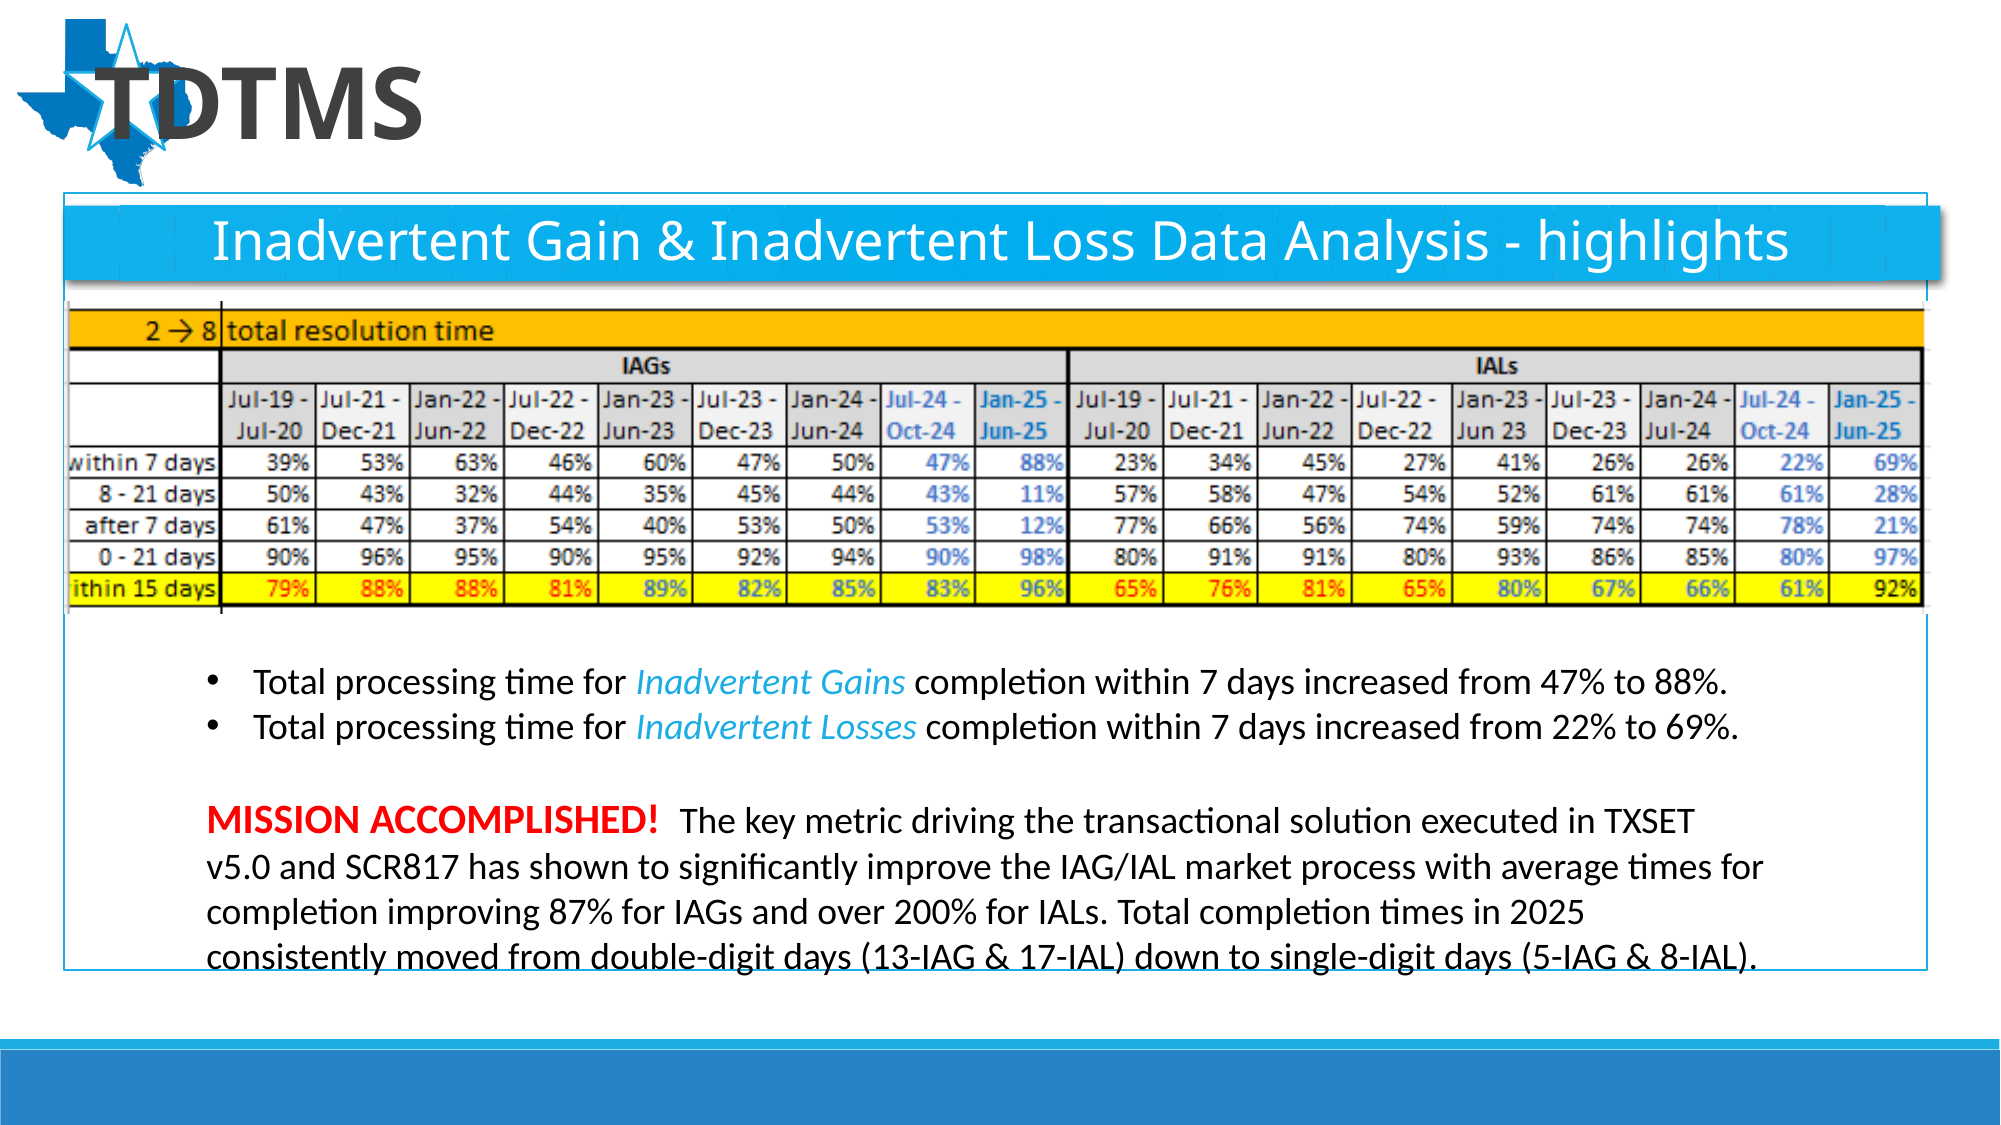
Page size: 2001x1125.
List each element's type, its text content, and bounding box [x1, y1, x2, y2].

picture [16, 19, 192, 188]
title TDTMS [199, 24, 1802, 168]
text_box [63, 192, 2000, 1125]
picture [63, 301, 1932, 614]
